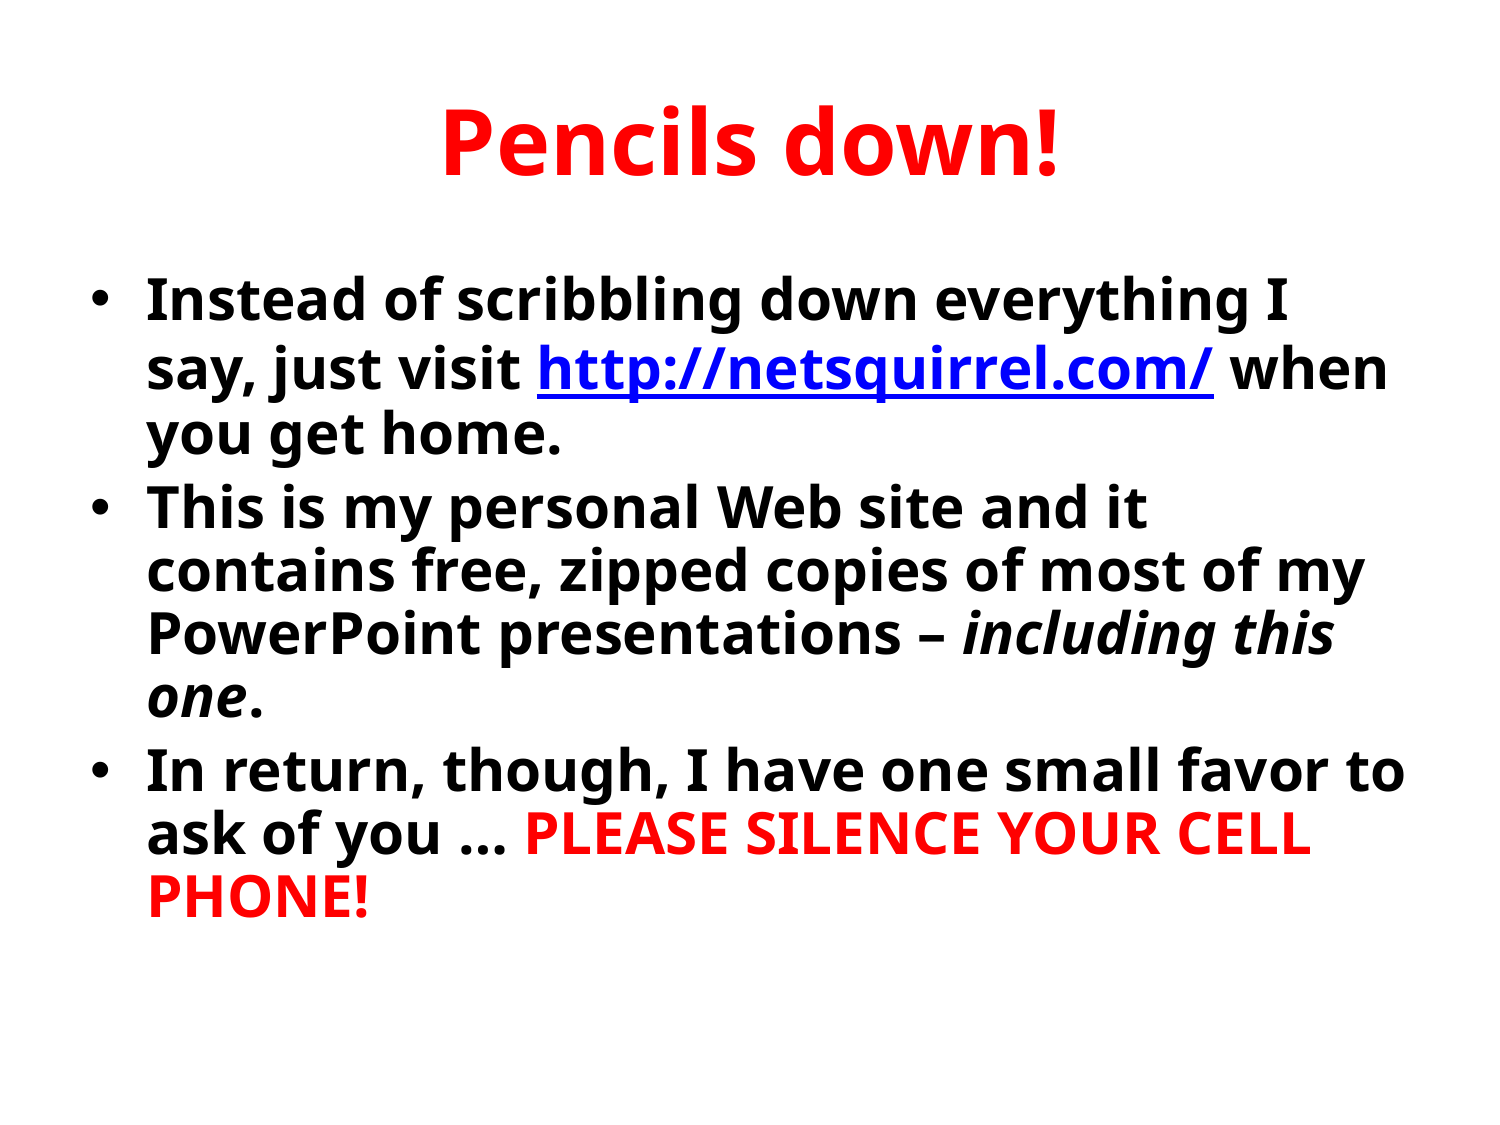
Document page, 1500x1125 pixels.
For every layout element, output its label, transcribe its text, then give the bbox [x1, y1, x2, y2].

list Instead of scribbling down everything I say, just visit http://netsquirrel.com/ when you get home. This is my personal Web site and it contains free, zipped copies of most of my PowerPoint presentations – including this one. In return, though, I have one small favor to ask of you … PLEASE SILENCE YOUR CELL PHONE! [75, 262, 1425, 1005]
title Pencils down! [75, 45, 1425, 233]
